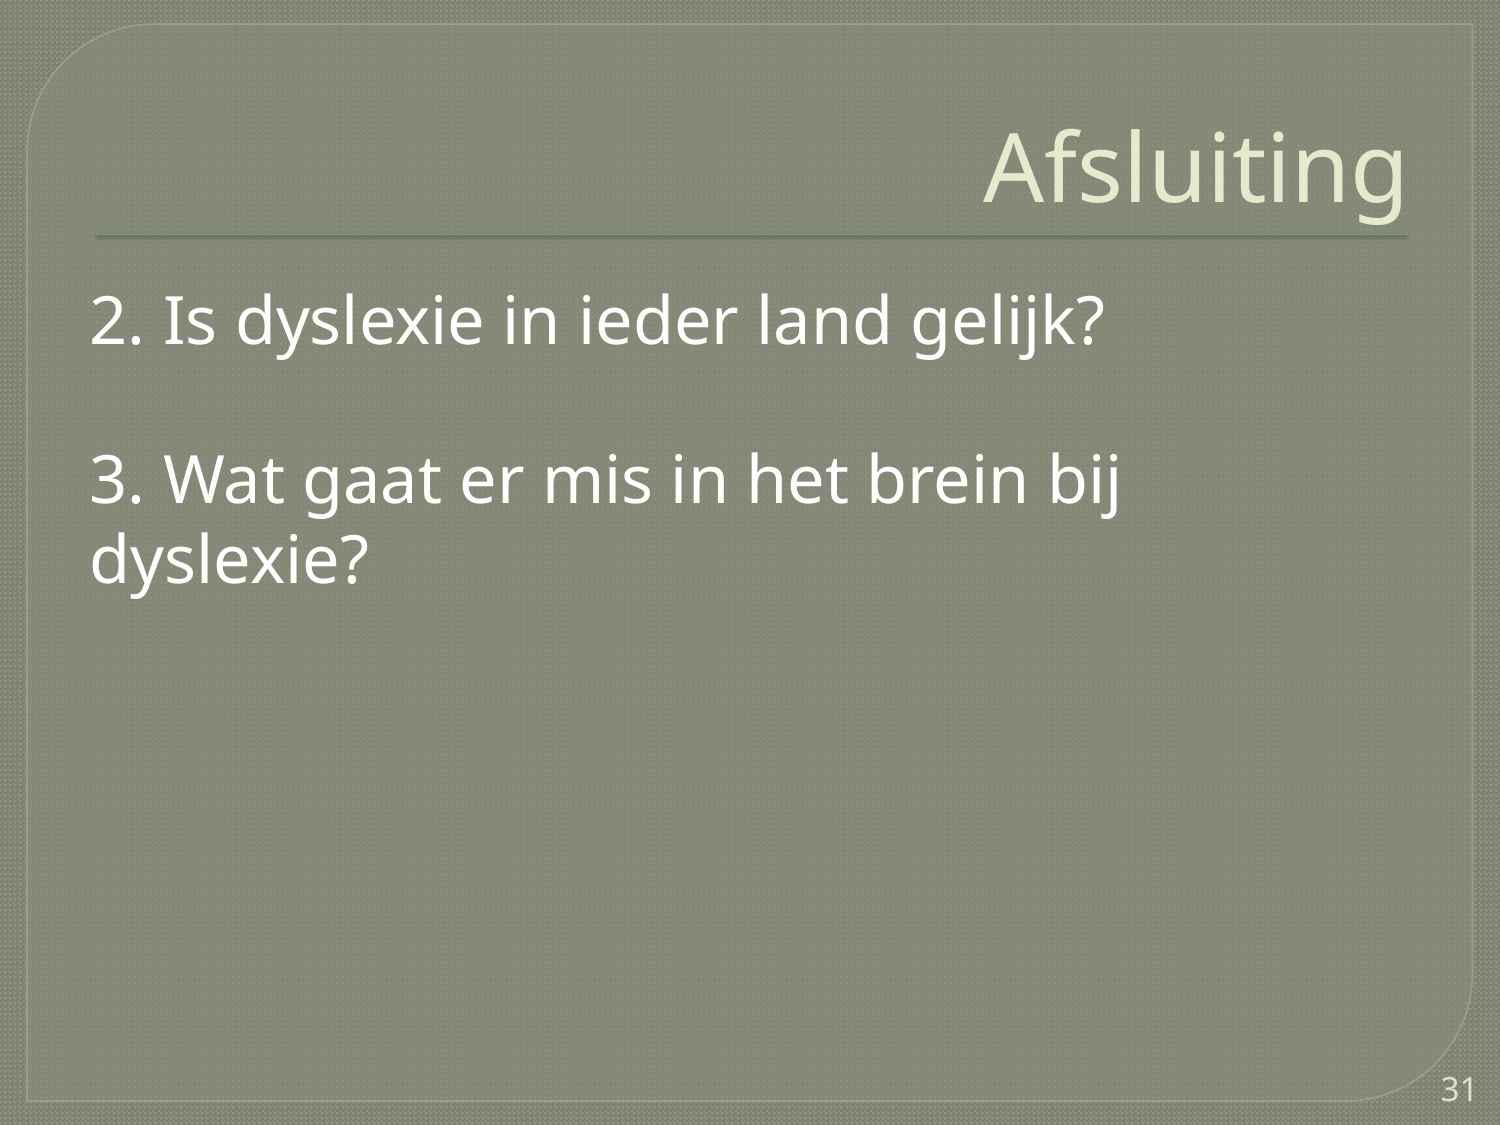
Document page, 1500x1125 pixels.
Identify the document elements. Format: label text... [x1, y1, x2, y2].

list 2. Is dyslexie in ieder land gelijk? 3. Wat gaat er mis in het brein bij dyslexie? [75, 270, 1425, 1013]
title Afsluiting [75, 41, 1425, 230]
slide_number 31 [1417, 1068, 1494, 1114]
